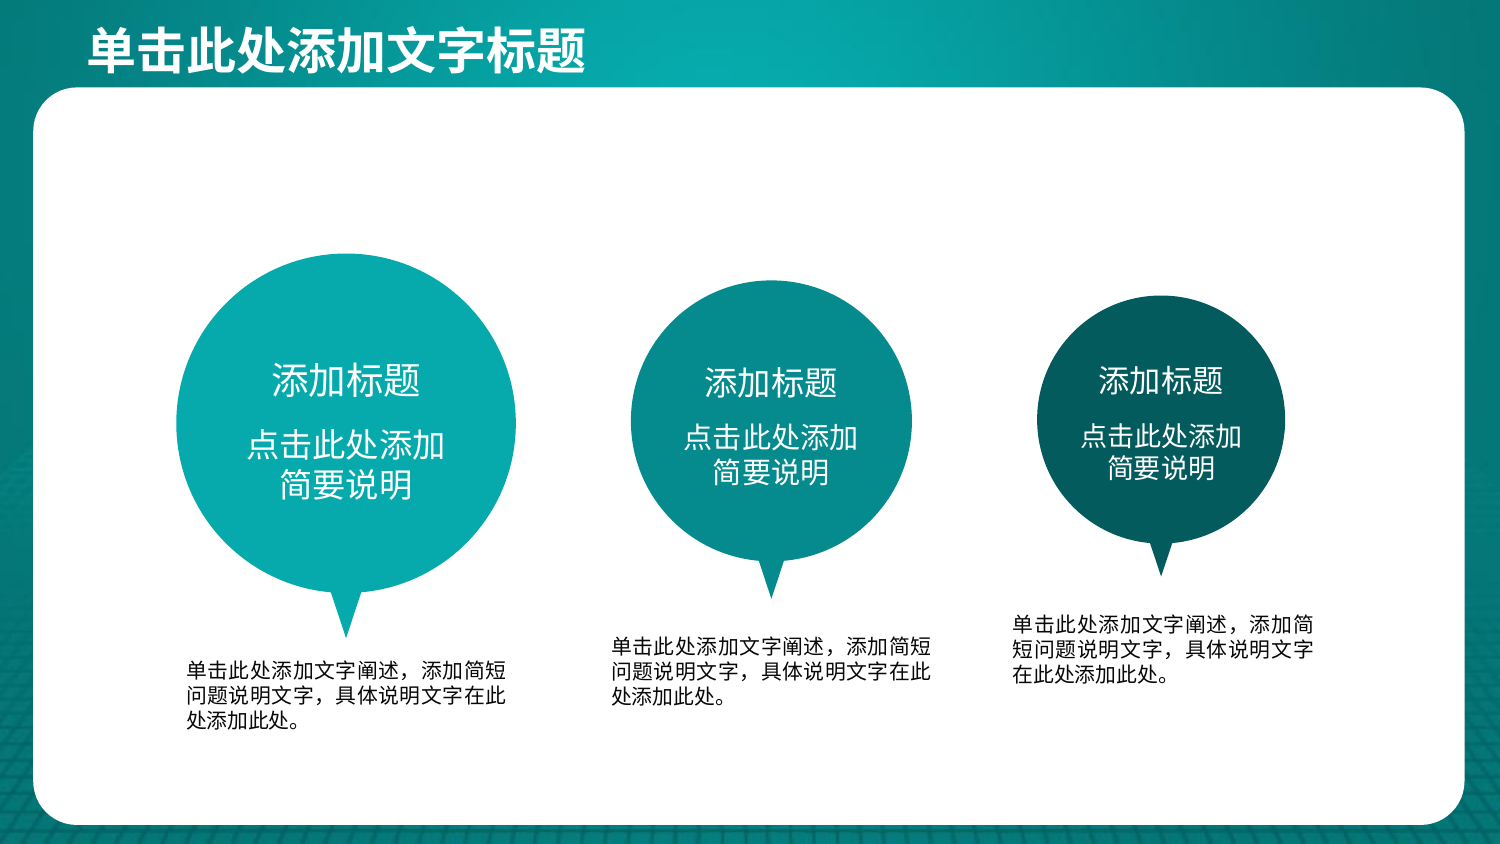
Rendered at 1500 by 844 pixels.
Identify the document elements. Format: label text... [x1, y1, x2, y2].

text_box 单击此处添加文字阐述，添加简短问题说明文字，具体说明文字在此处添加此处。 [171, 649, 522, 740]
text_box 单击此处添加文字阐述，添加简短问题说明文字，具体说明文字在此处添加此处。 [998, 604, 1329, 695]
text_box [176, 253, 517, 639]
text_box 单击此处添加文字阐述，添加简短问题说明文字，具体说明文字在此处添加此处。 [596, 626, 947, 716]
picture [0, 0, 1500, 844]
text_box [630, 280, 913, 600]
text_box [1036, 295, 1286, 577]
